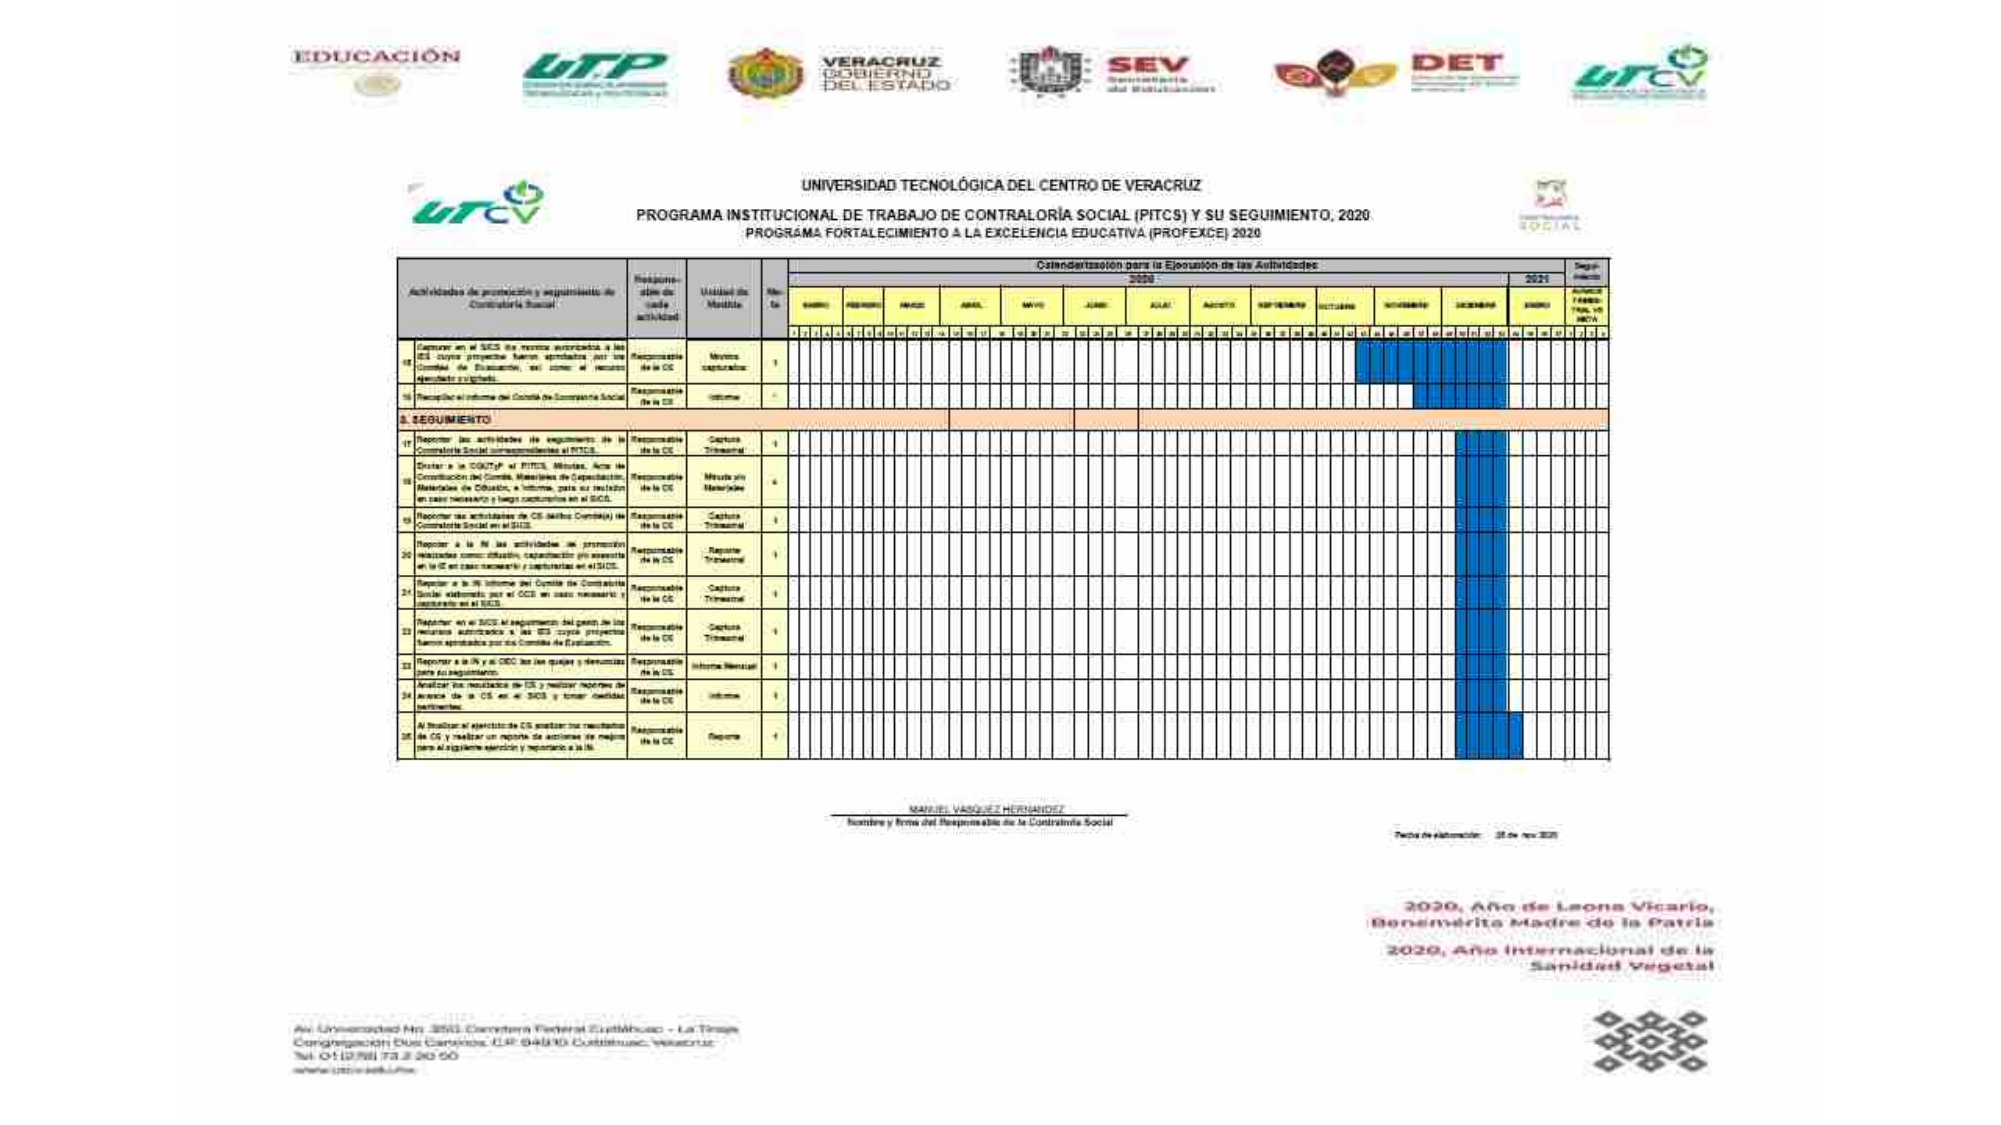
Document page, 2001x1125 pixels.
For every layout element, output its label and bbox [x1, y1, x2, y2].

picture [179, 0, 1823, 1125]
